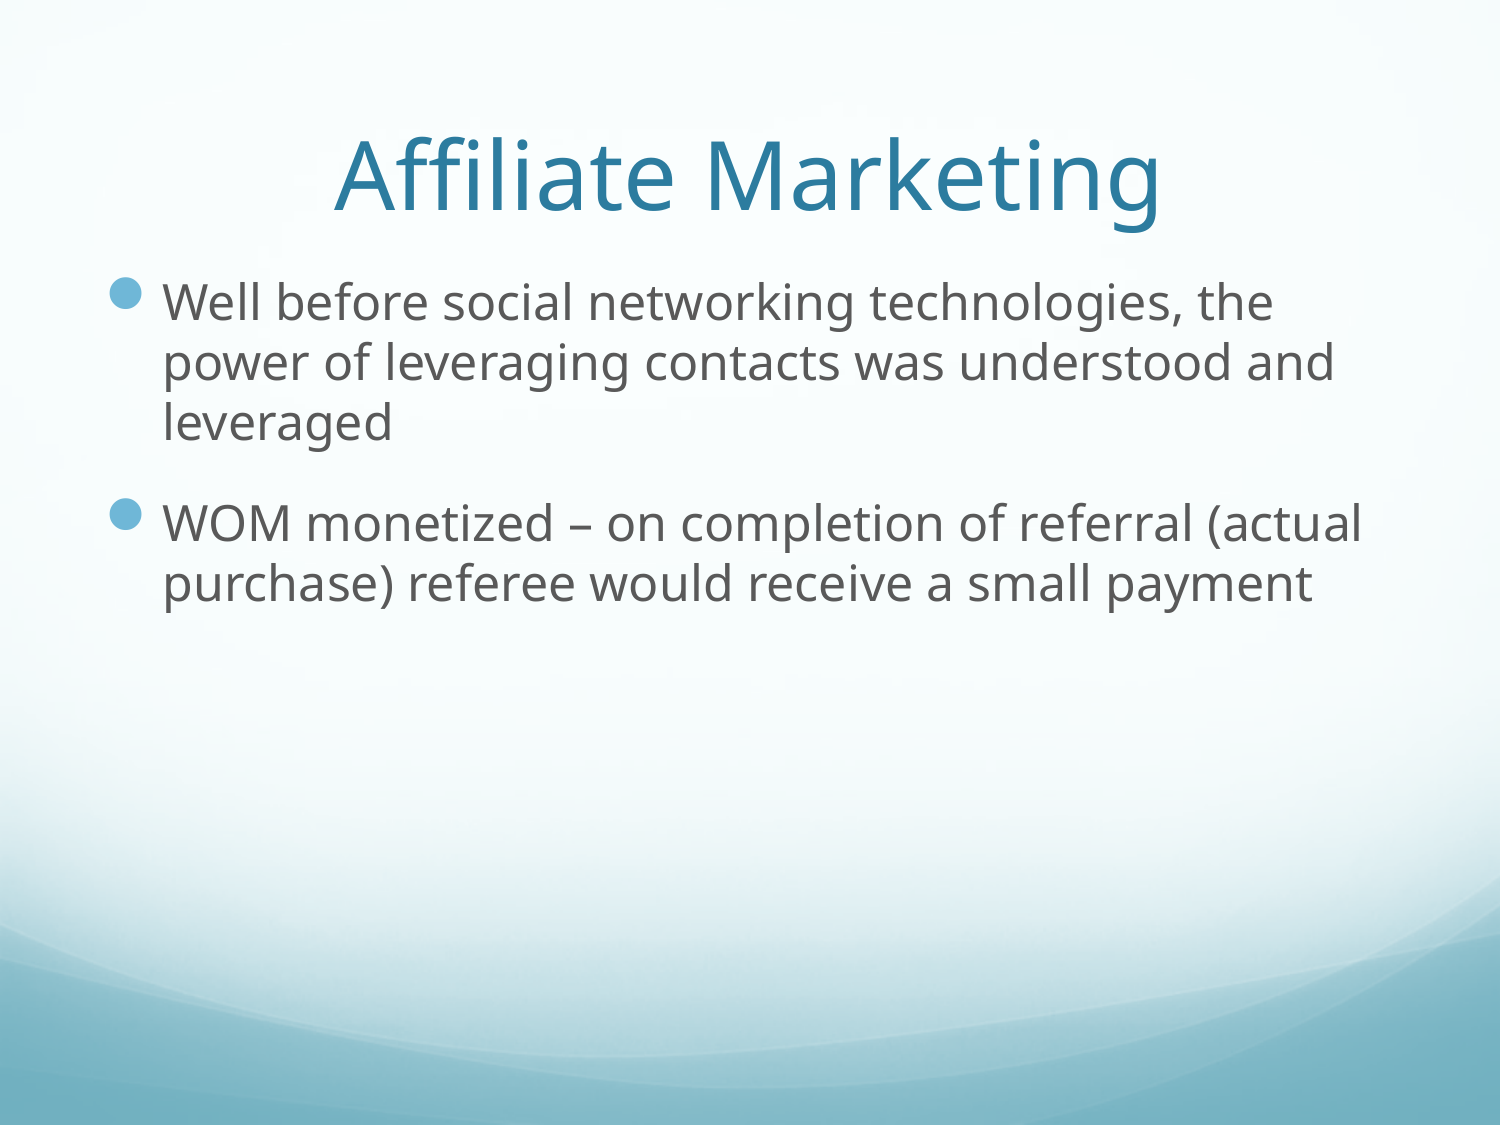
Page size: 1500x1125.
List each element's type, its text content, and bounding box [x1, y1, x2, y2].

title Affiliate Marketing [90, 17, 1410, 237]
list Well before social networking technologies, the power of leveraging contacts was understood and leveraged WOM monetized – on completion of referral (actual purchase) referee would receive a small payment [90, 262, 1410, 975]
